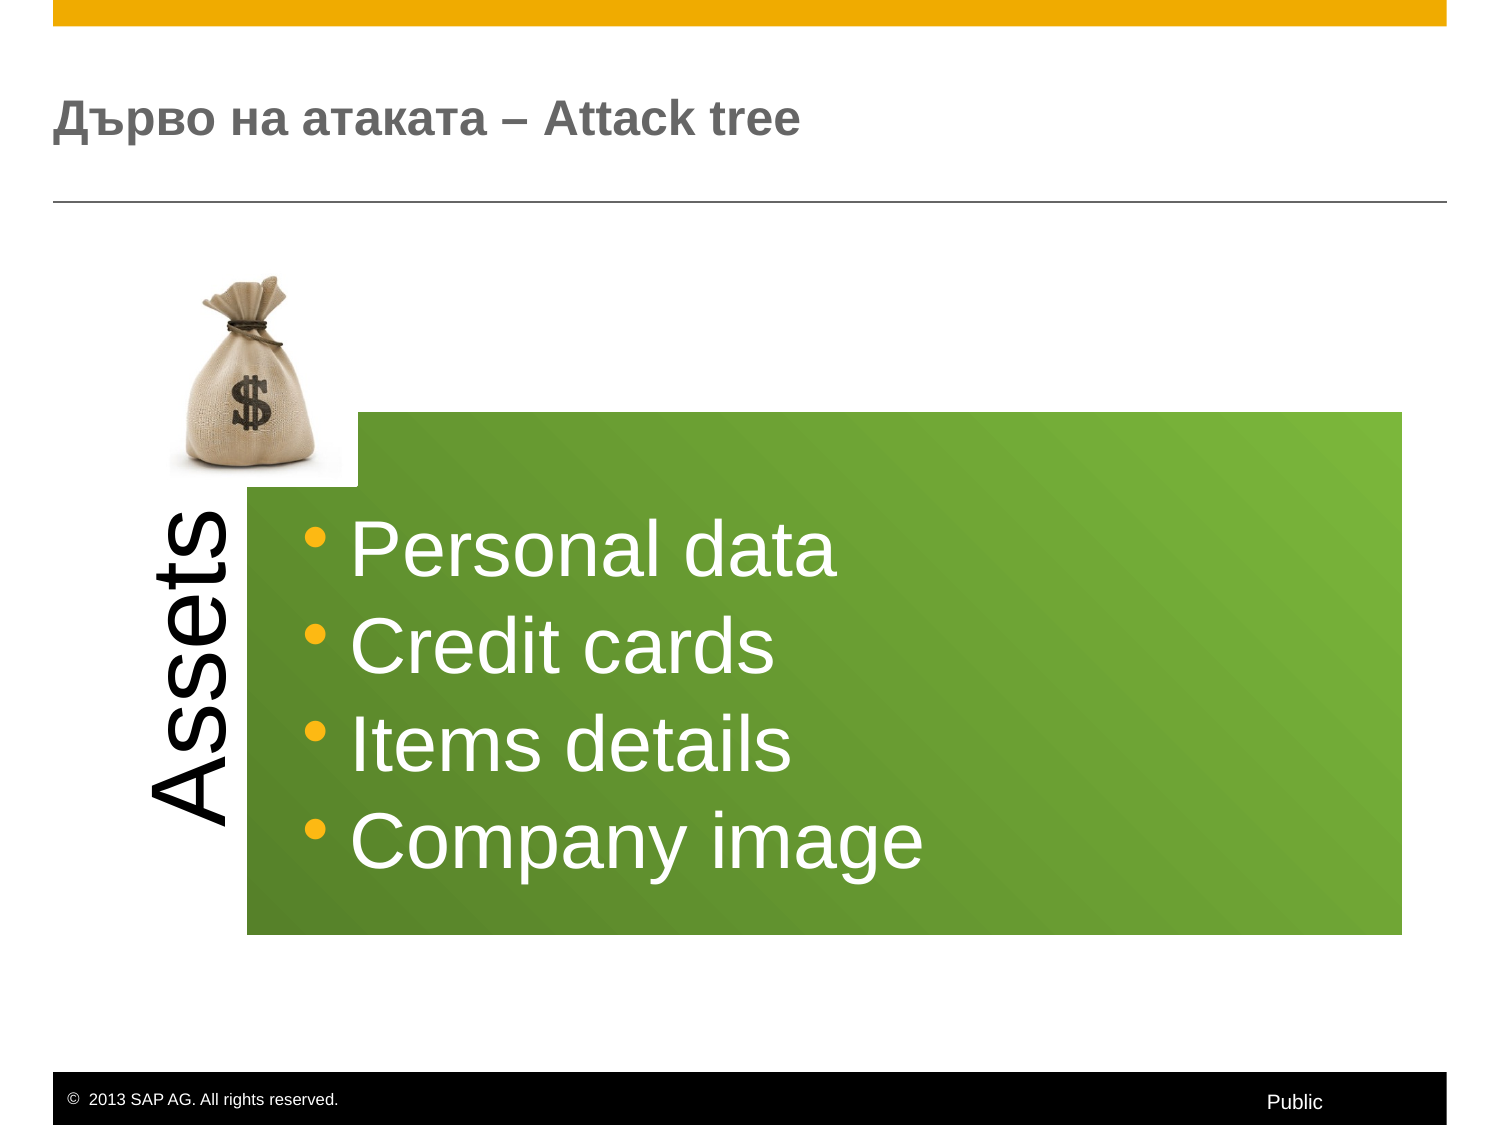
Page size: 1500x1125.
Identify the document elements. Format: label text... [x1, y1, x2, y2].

title Дърво на атаката – Attack tree [53, 53, 1447, 178]
text_box Assets [134, 487, 244, 937]
text_box Personal data Credit cards Items details Company image [244, 409, 1405, 938]
text_box [132, 262, 358, 487]
